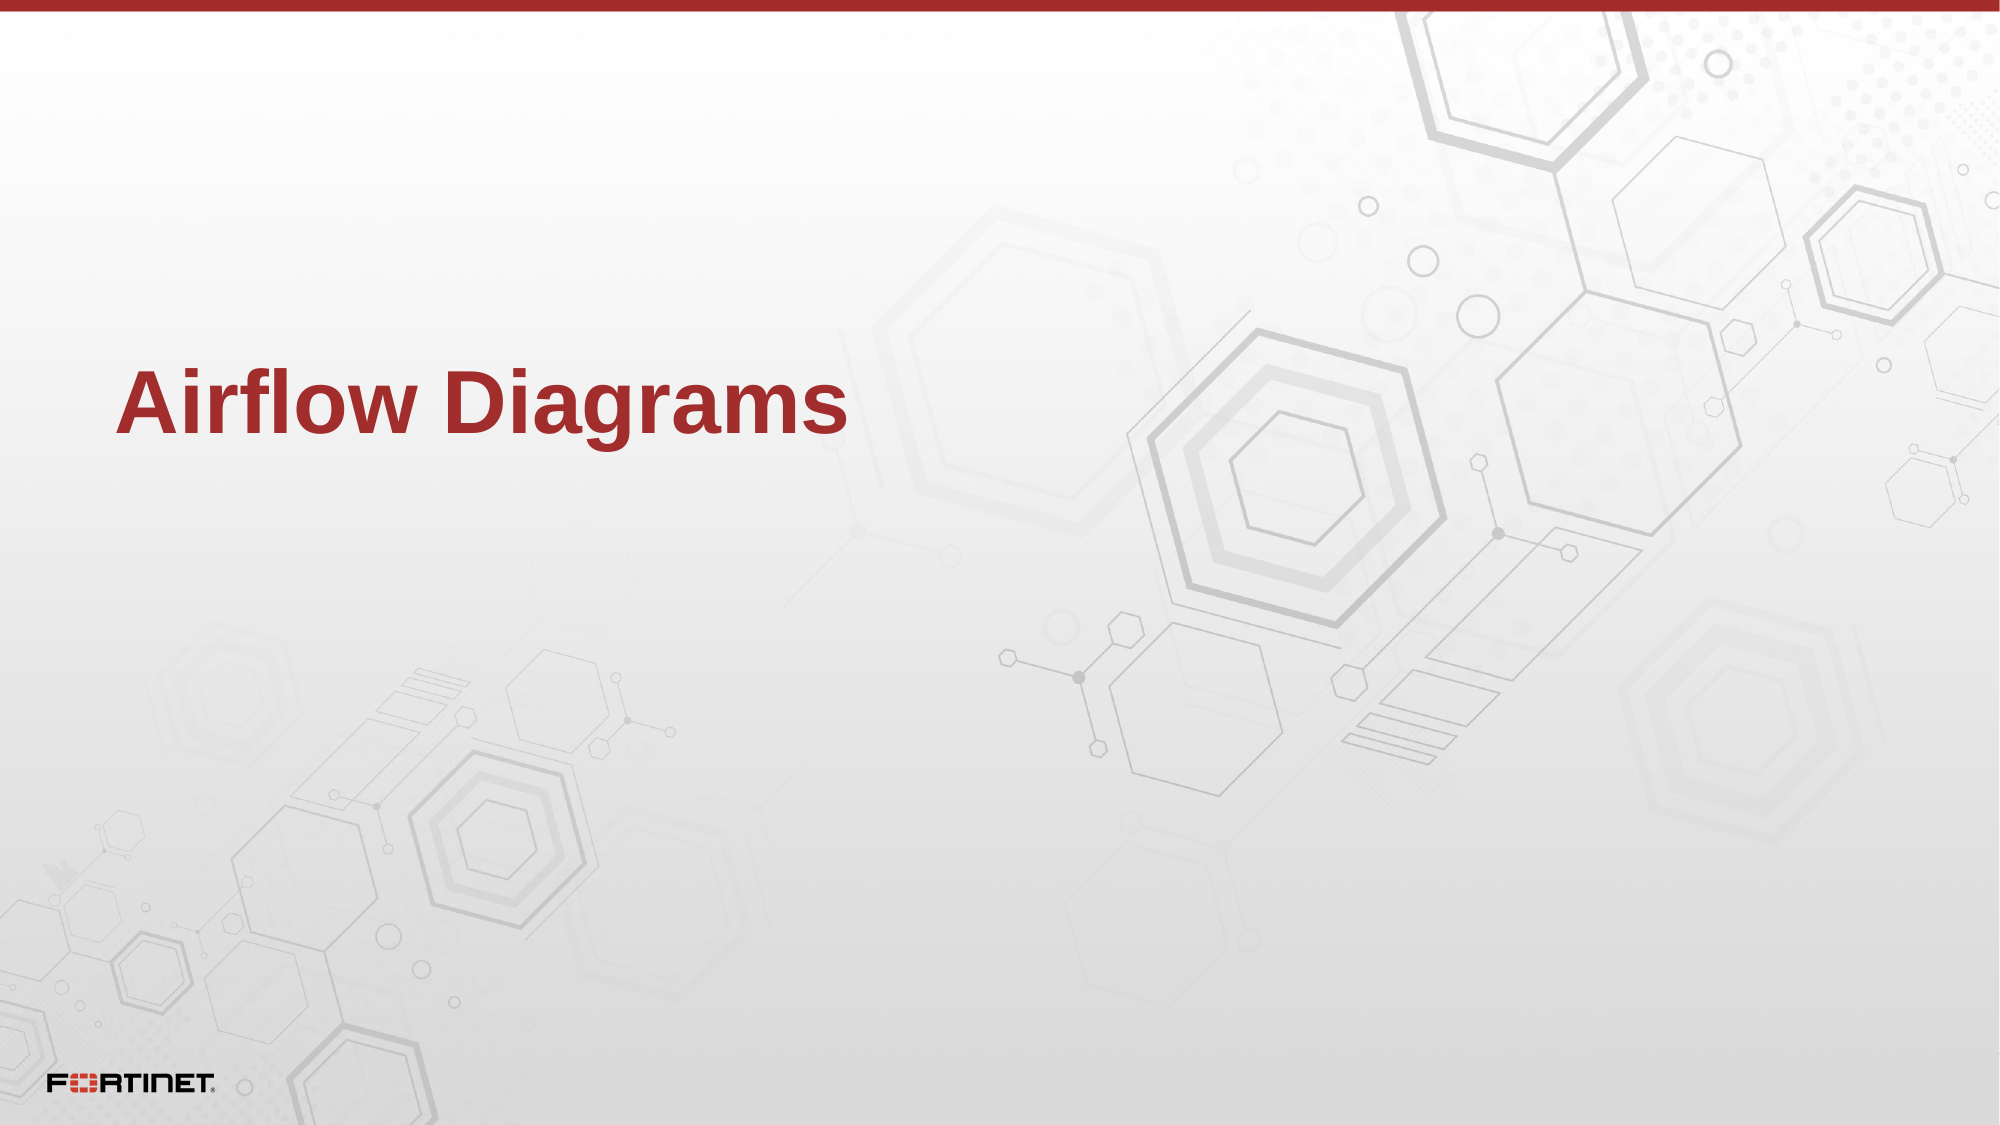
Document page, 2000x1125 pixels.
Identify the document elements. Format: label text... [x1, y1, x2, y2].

title Airflow Diagrams [95, 266, 1795, 464]
picture [0, 0, 2000, 1125]
